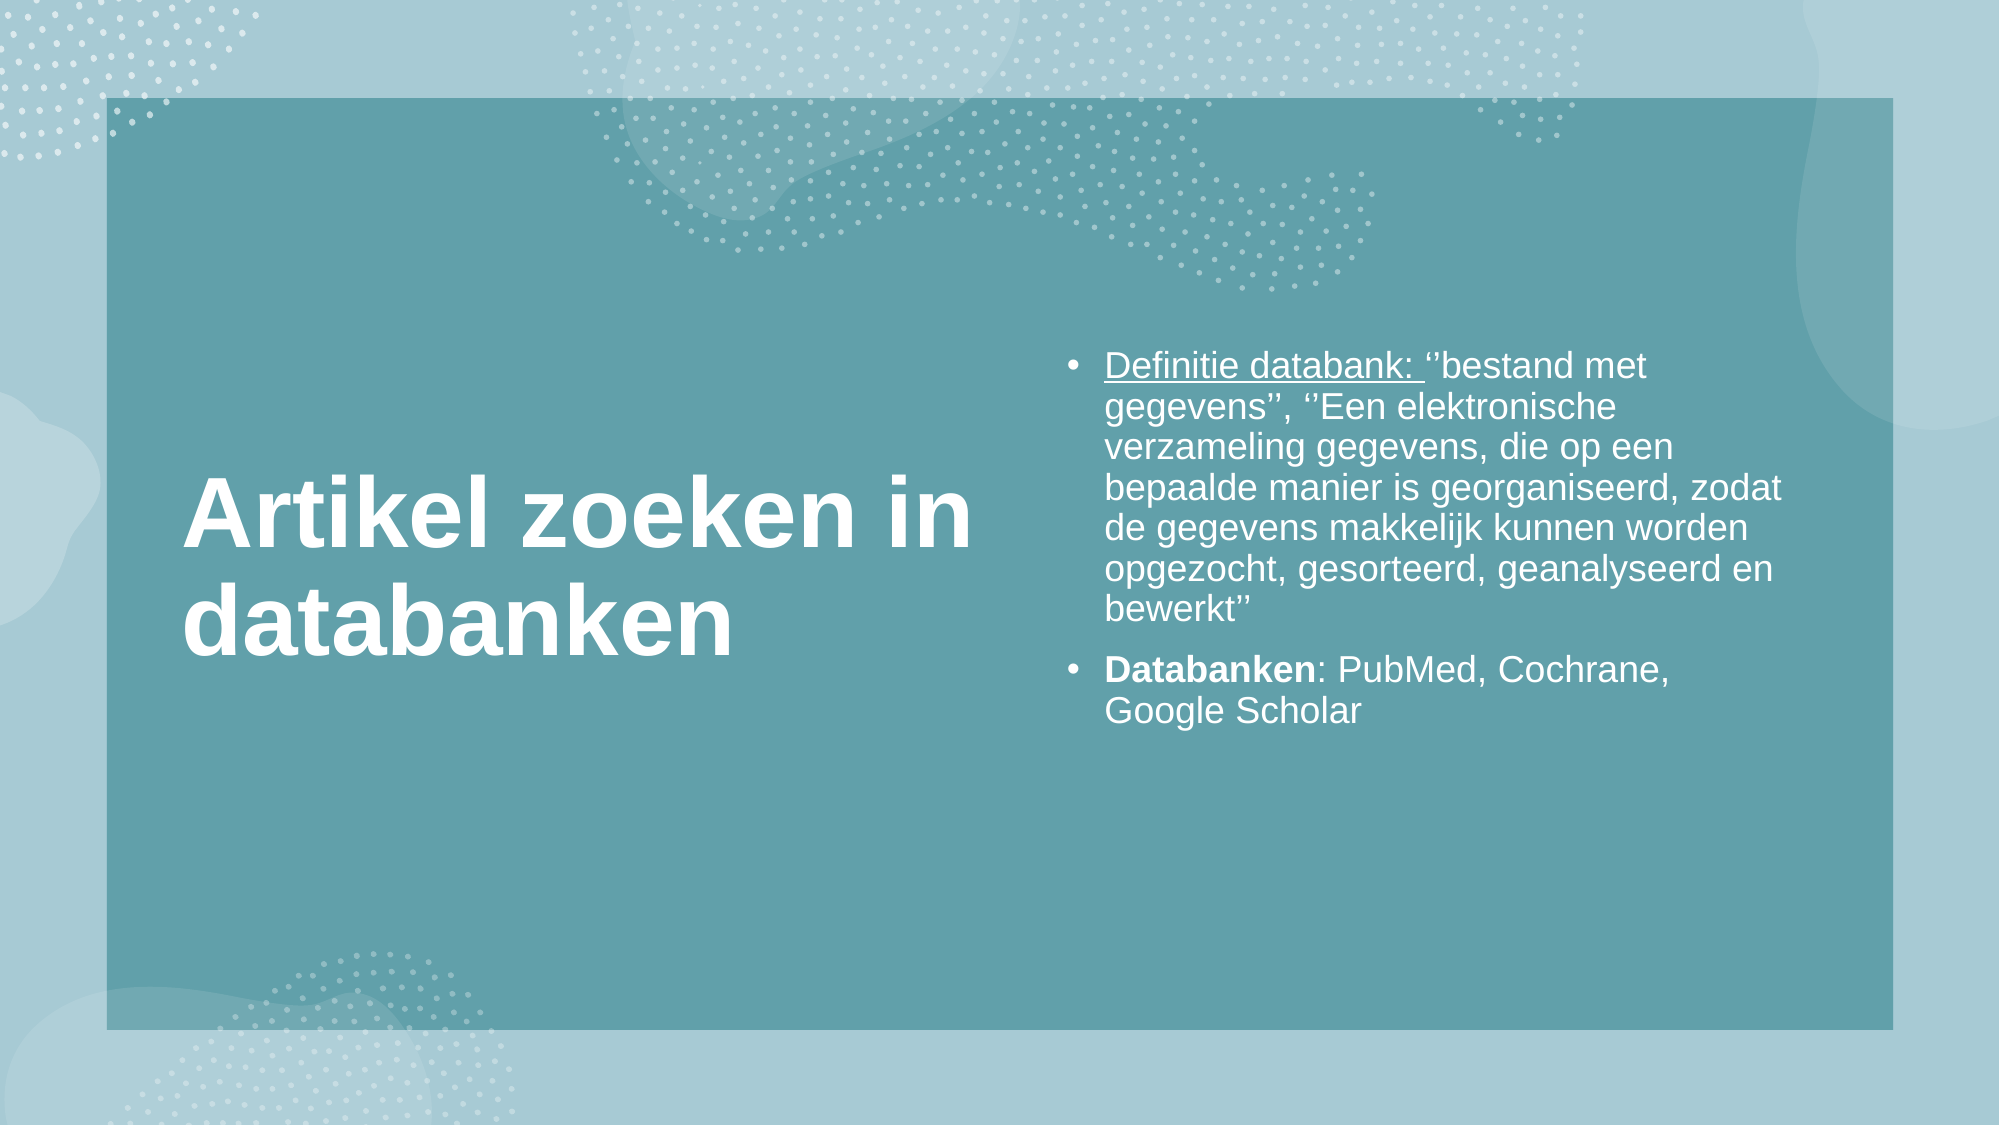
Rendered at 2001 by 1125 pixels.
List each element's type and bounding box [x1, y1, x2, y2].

text_box [0, 0, 2000, 1125]
